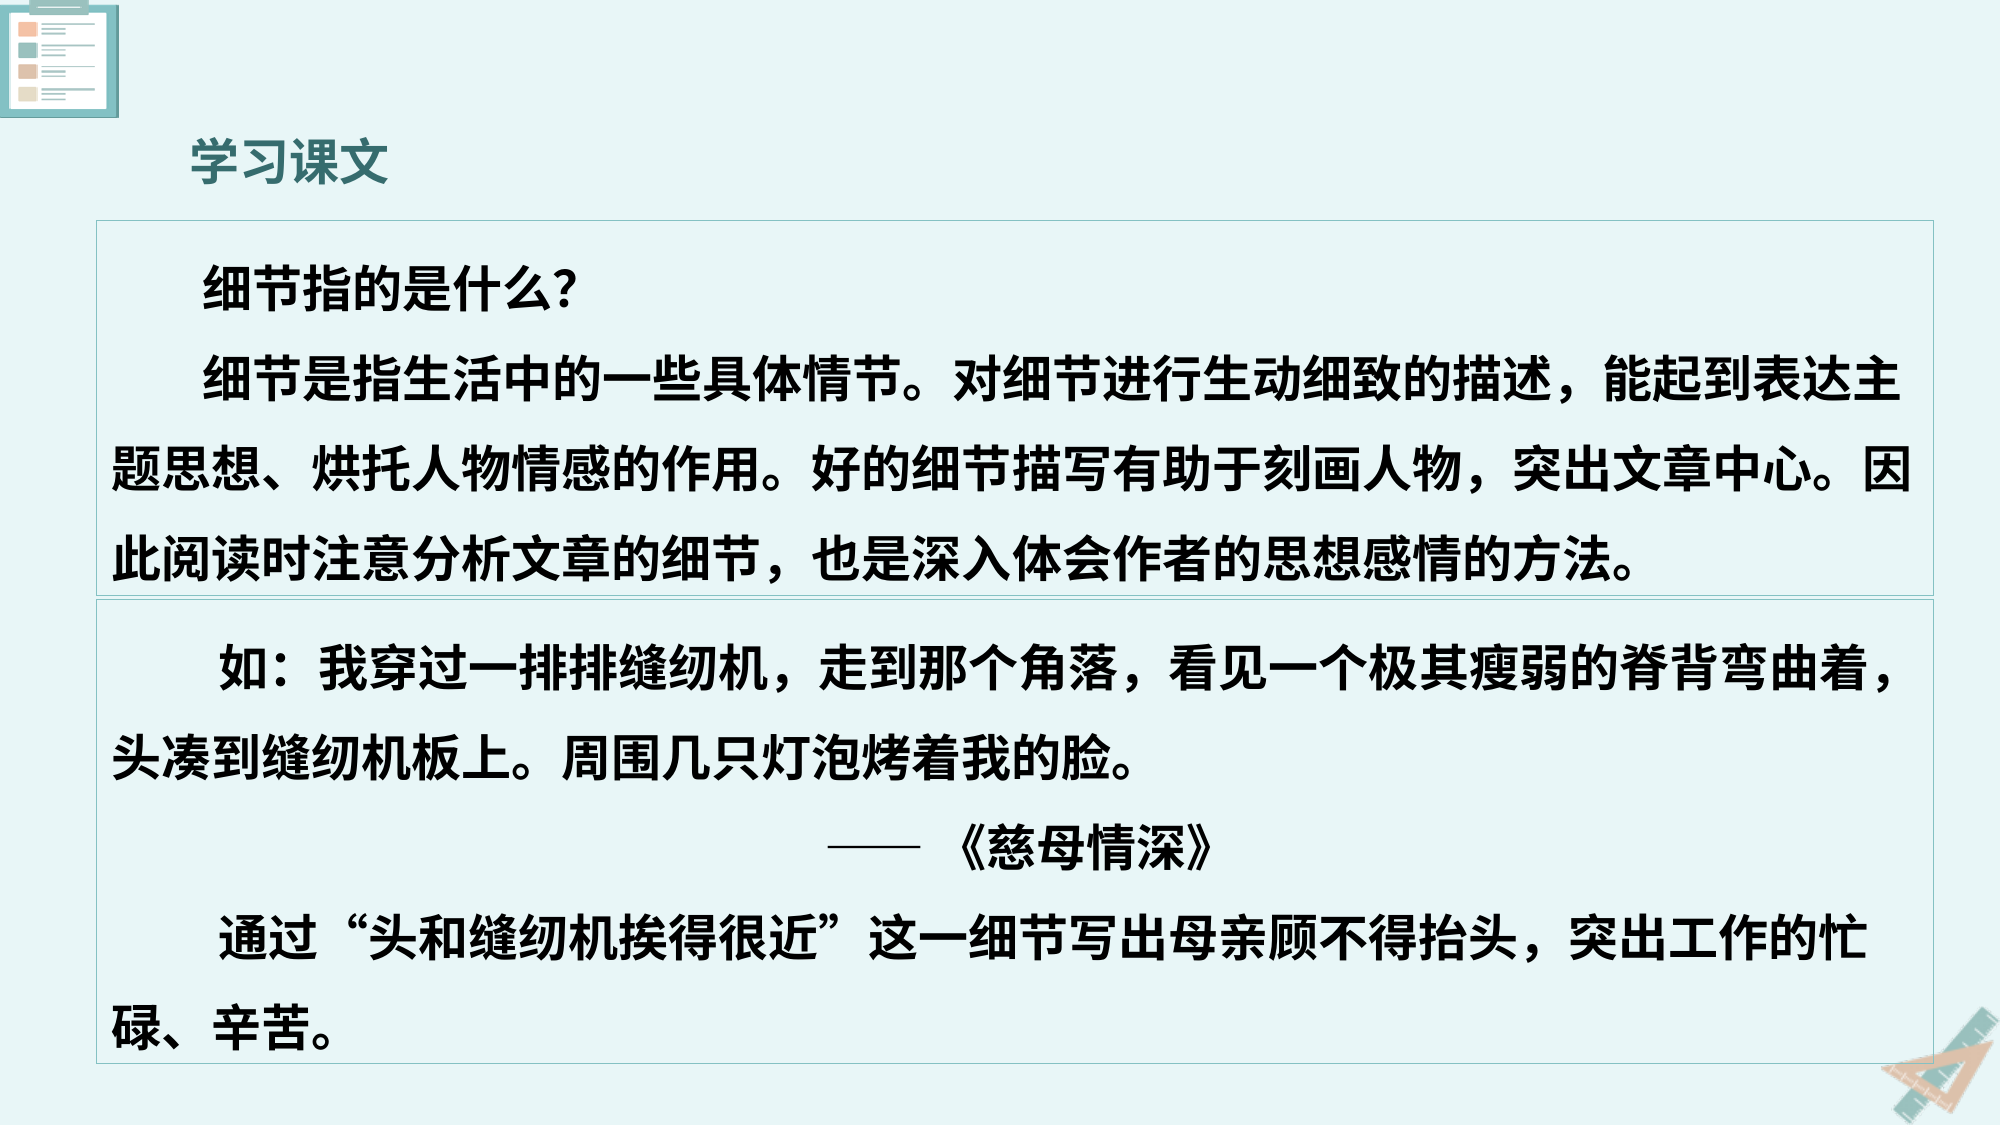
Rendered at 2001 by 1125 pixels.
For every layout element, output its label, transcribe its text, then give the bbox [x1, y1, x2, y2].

picture [1881, 1006, 2000, 1125]
text_box 细节指的是什么？ 细节是指生活中的一些具体情节。对细节进行生动细致的描述，能起到表达主题思想、烘托人物情感的作用。好的细节描写有助于刻画人物，突出文章中心。因此阅读时注意分析文章的细节，也是深入体会作者的思想感情的方法。 [96, 220, 1934, 596]
picture [0, 0, 119, 119]
text_box 学习课文 [174, 123, 405, 199]
text_box 如：我穿过一排排缝纫机，走到那个角落，看见一个极其瘦弱的脊背弯曲着，头凑到缝纫机板上。周围几只灯泡烤着我的脸。 ——《慈母情深》 通过“头和缝纫机挨得很近”这一细节写出母亲顾不得抬头，突出工作的忙碌、辛苦。 [96, 599, 1934, 1064]
